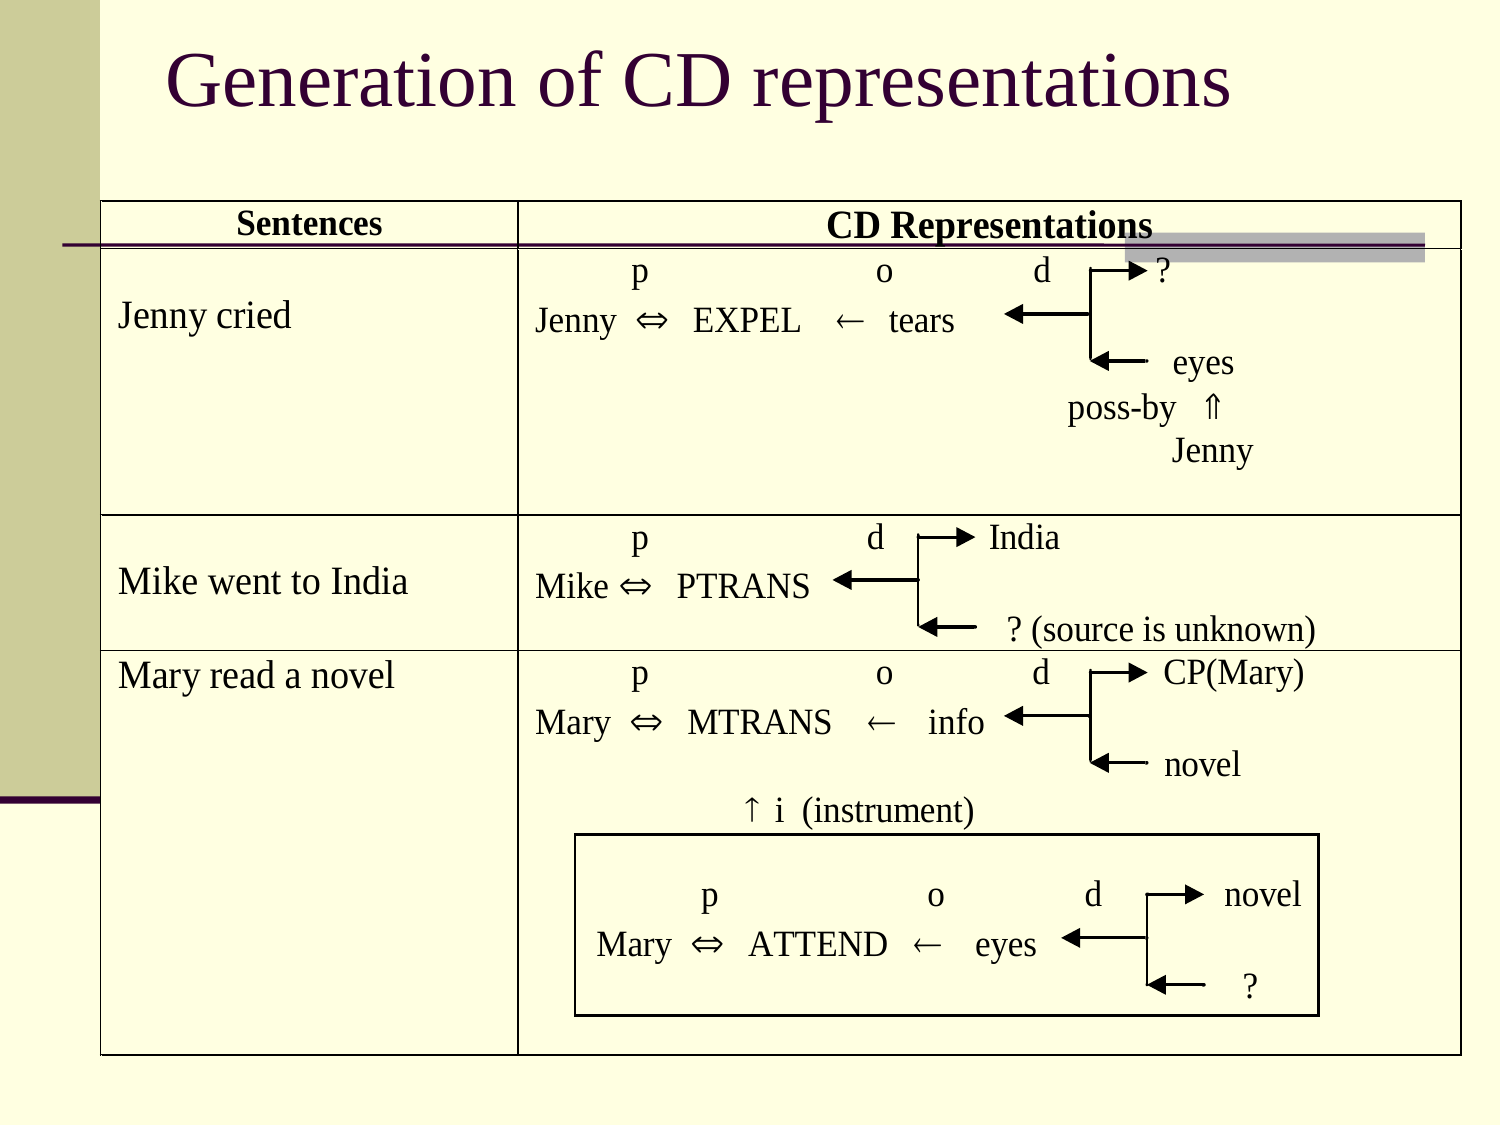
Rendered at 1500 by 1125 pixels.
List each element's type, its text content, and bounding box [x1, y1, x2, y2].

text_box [99, 199, 1475, 1125]
title Generation of CD representations [150, 24, 1425, 125]
